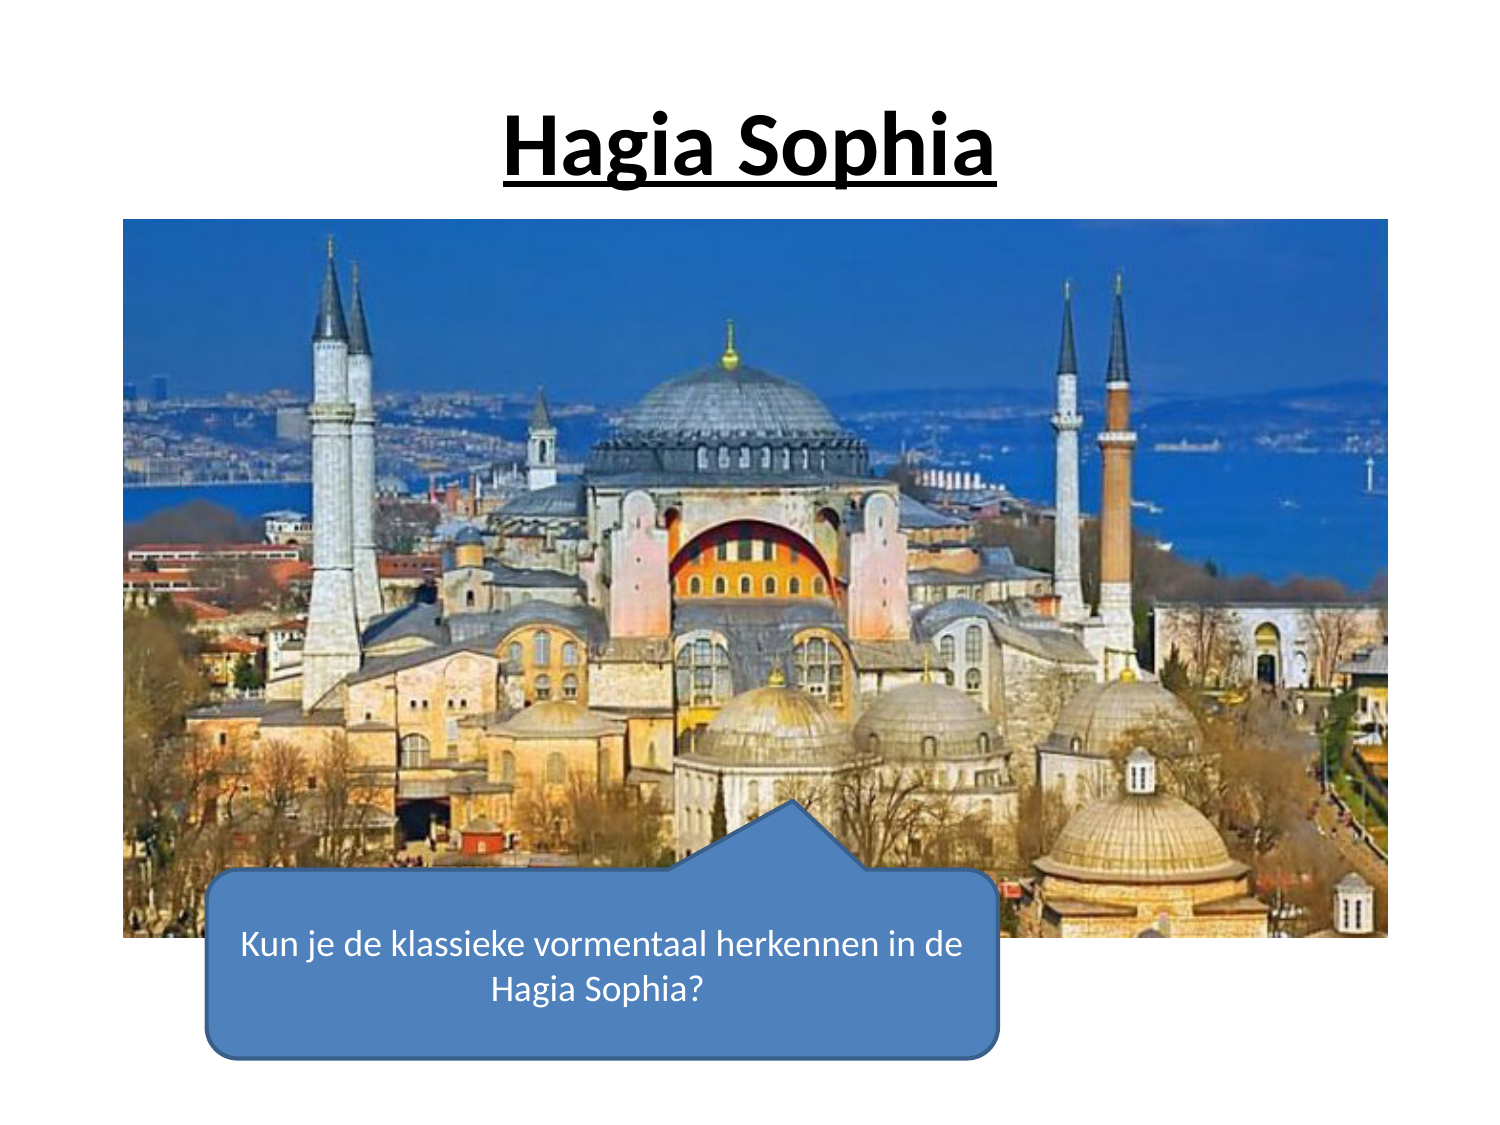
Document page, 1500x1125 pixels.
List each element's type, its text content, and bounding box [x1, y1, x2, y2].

picture [123, 219, 1388, 938]
text_box Kun je de klassieke vormentaal herkennen in de Hagia Sophia? [204, 945, 1001, 1061]
title Hagia Sophia [75, 45, 1425, 233]
